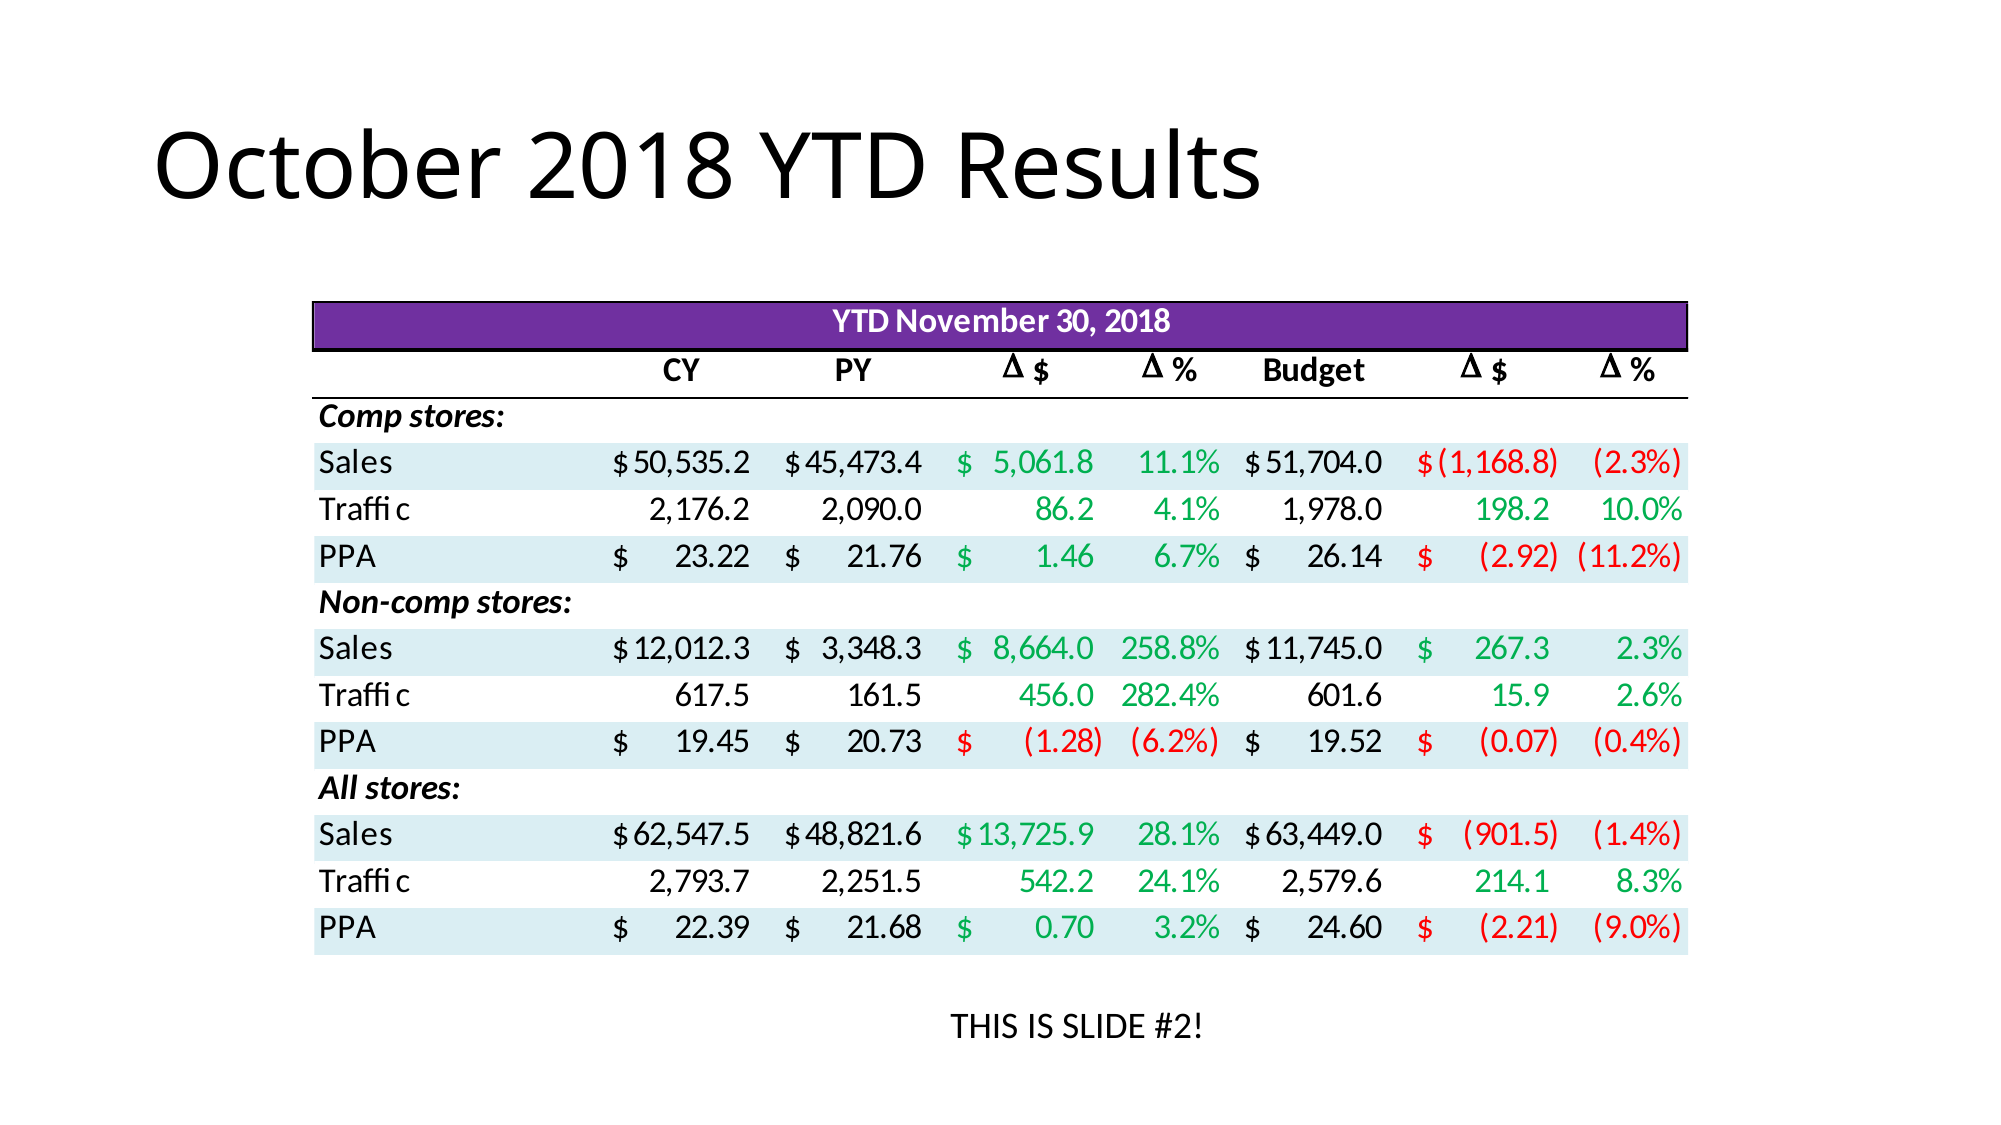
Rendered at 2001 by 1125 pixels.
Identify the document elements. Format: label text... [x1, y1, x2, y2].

picture [311, 301, 1691, 957]
title October 2018 YTD Results [137, 59, 1863, 278]
text_box THIS IS SLIDE #2! [935, 993, 1887, 1054]
